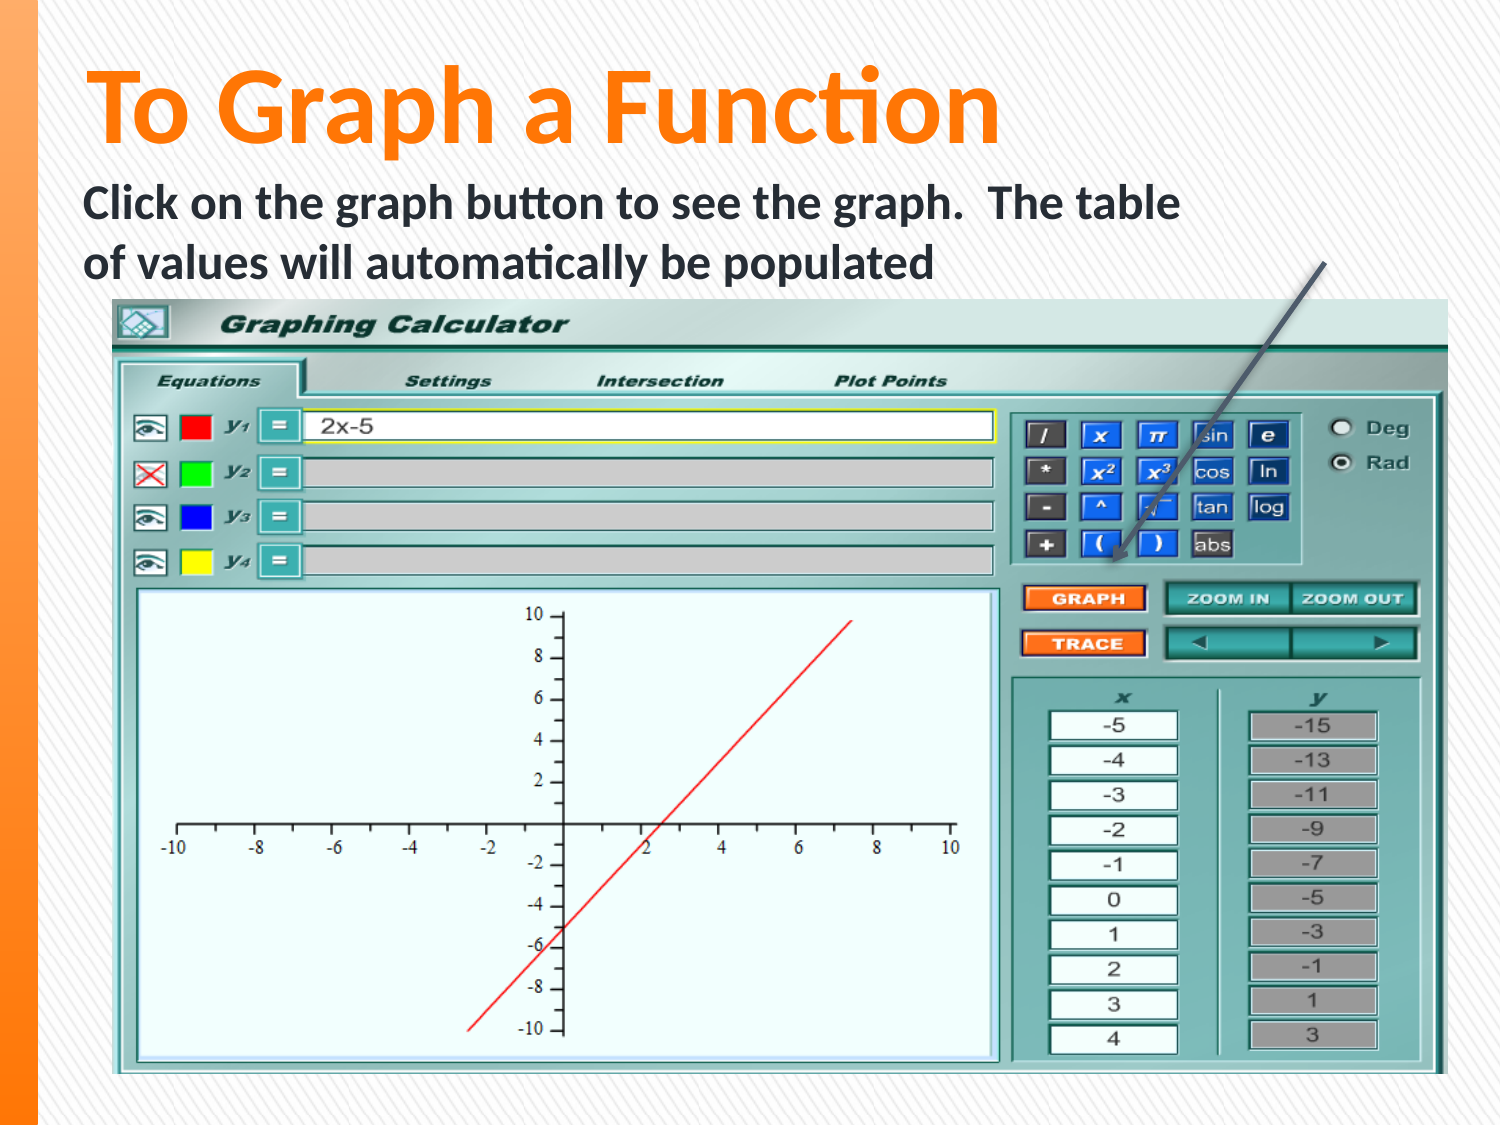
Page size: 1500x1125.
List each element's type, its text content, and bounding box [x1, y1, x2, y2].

text_box Click on the graph button to see the graph. The table of values will automatically be populated [68, 162, 1244, 298]
picture [112, 299, 1449, 1074]
text_box To Graph a Function [71, 24, 1422, 174]
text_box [1112, 262, 1326, 563]
